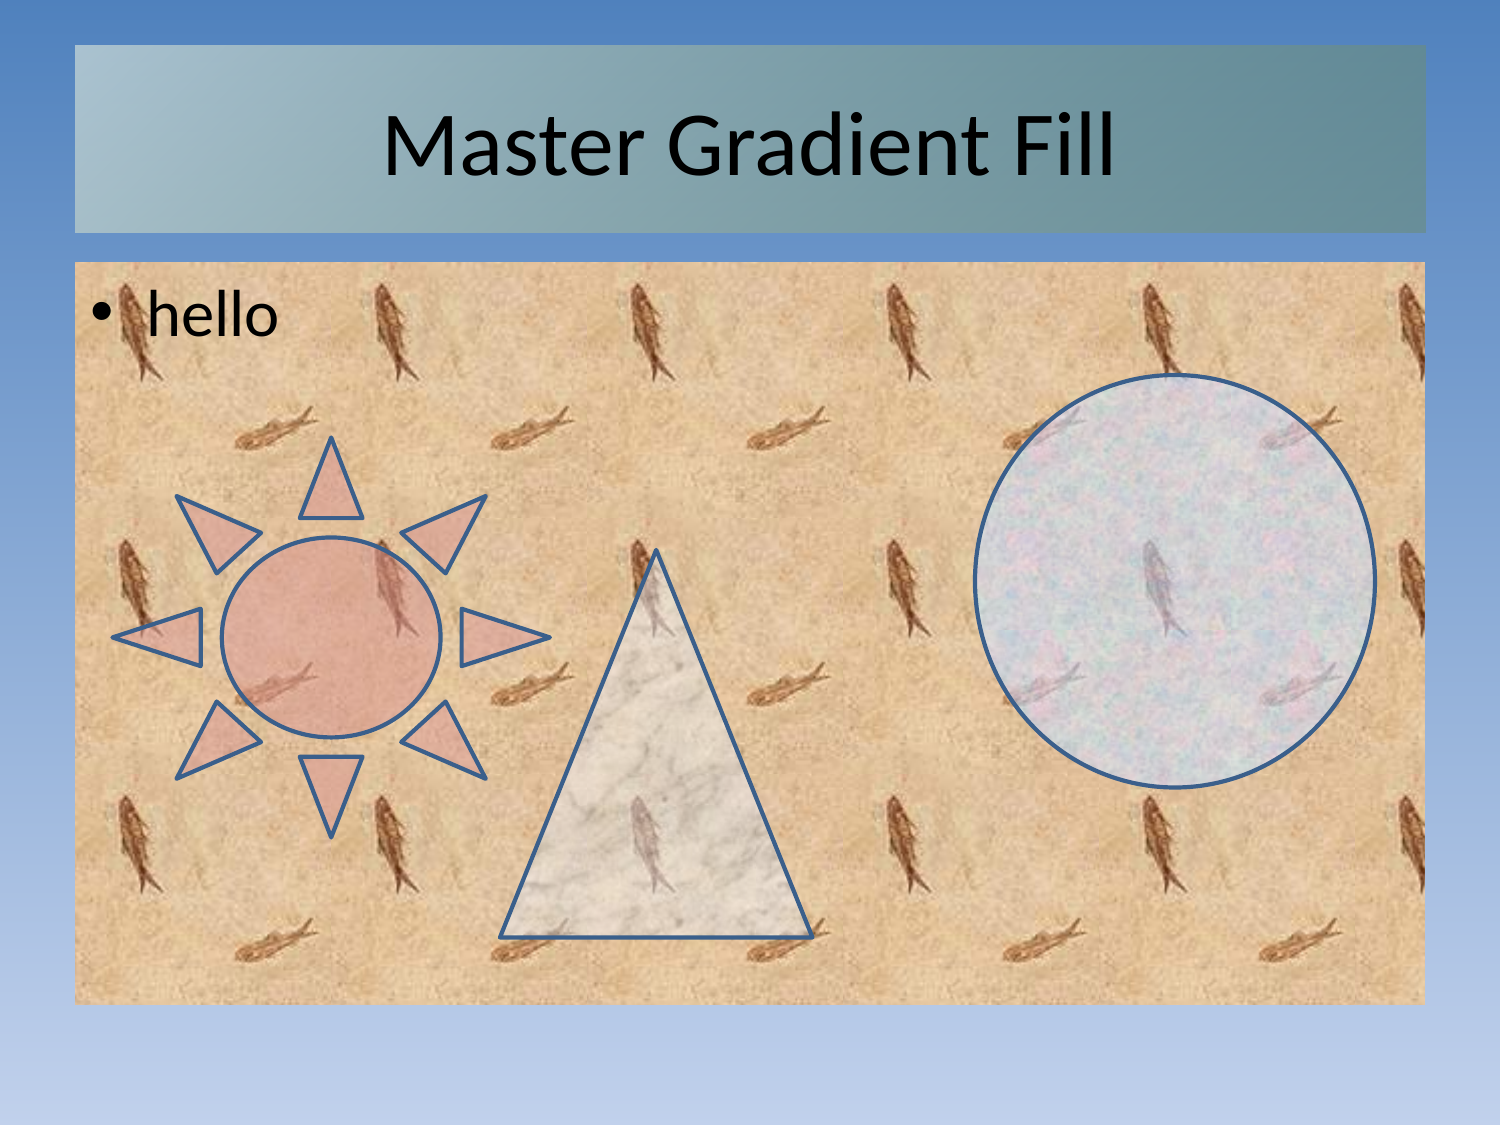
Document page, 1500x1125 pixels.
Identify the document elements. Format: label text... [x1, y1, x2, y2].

text_box [297, 754, 365, 840]
text_box [174, 699, 264, 781]
text_box [972, 372, 1378, 790]
text_box [110, 606, 203, 669]
text_box [174, 494, 264, 576]
list hello [75, 262, 1425, 1005]
title Master Gradient Fill [75, 45, 1425, 233]
text_box [498, 547, 815, 940]
text_box [297, 435, 365, 521]
text_box [459, 606, 553, 669]
text_box [219, 535, 443, 740]
text_box [399, 699, 488, 781]
text_box [399, 494, 488, 576]
